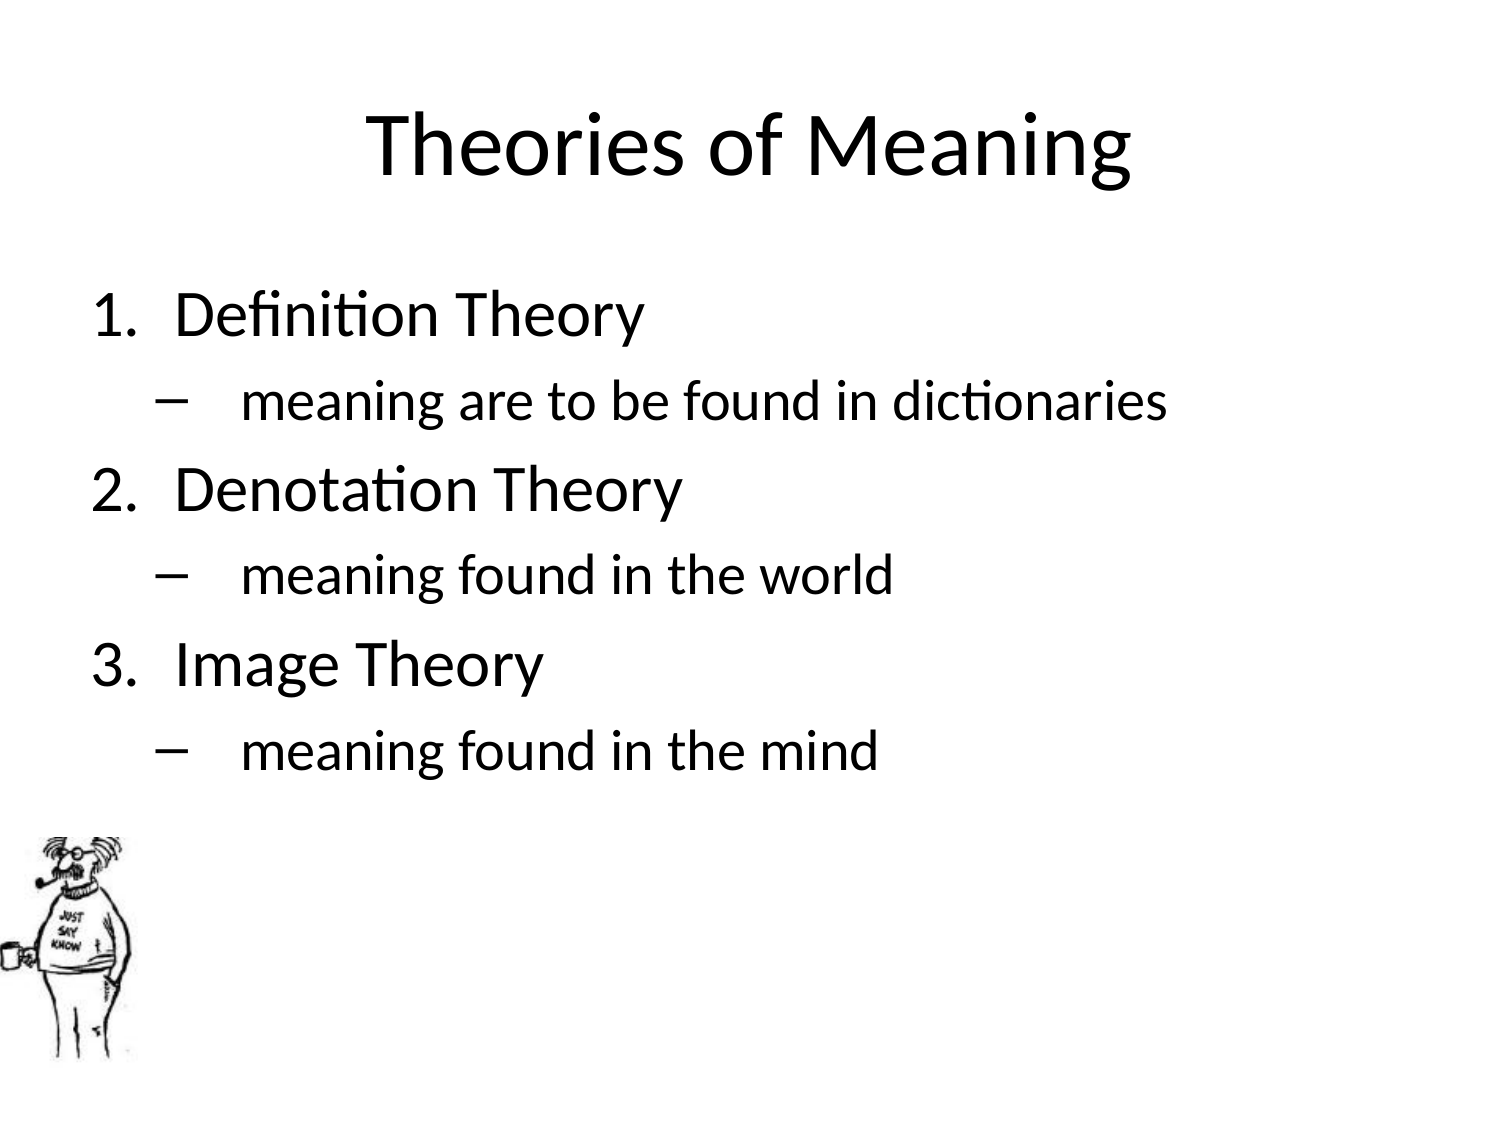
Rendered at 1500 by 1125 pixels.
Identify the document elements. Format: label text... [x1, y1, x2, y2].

list Definition Theory meaning are to be found in dictionaries Denotation Theory meaning found in the world Image Theory meaning found in the mind [75, 262, 1463, 1005]
title Theories of Meaning [75, 45, 1425, 233]
picture [0, 837, 171, 1125]
